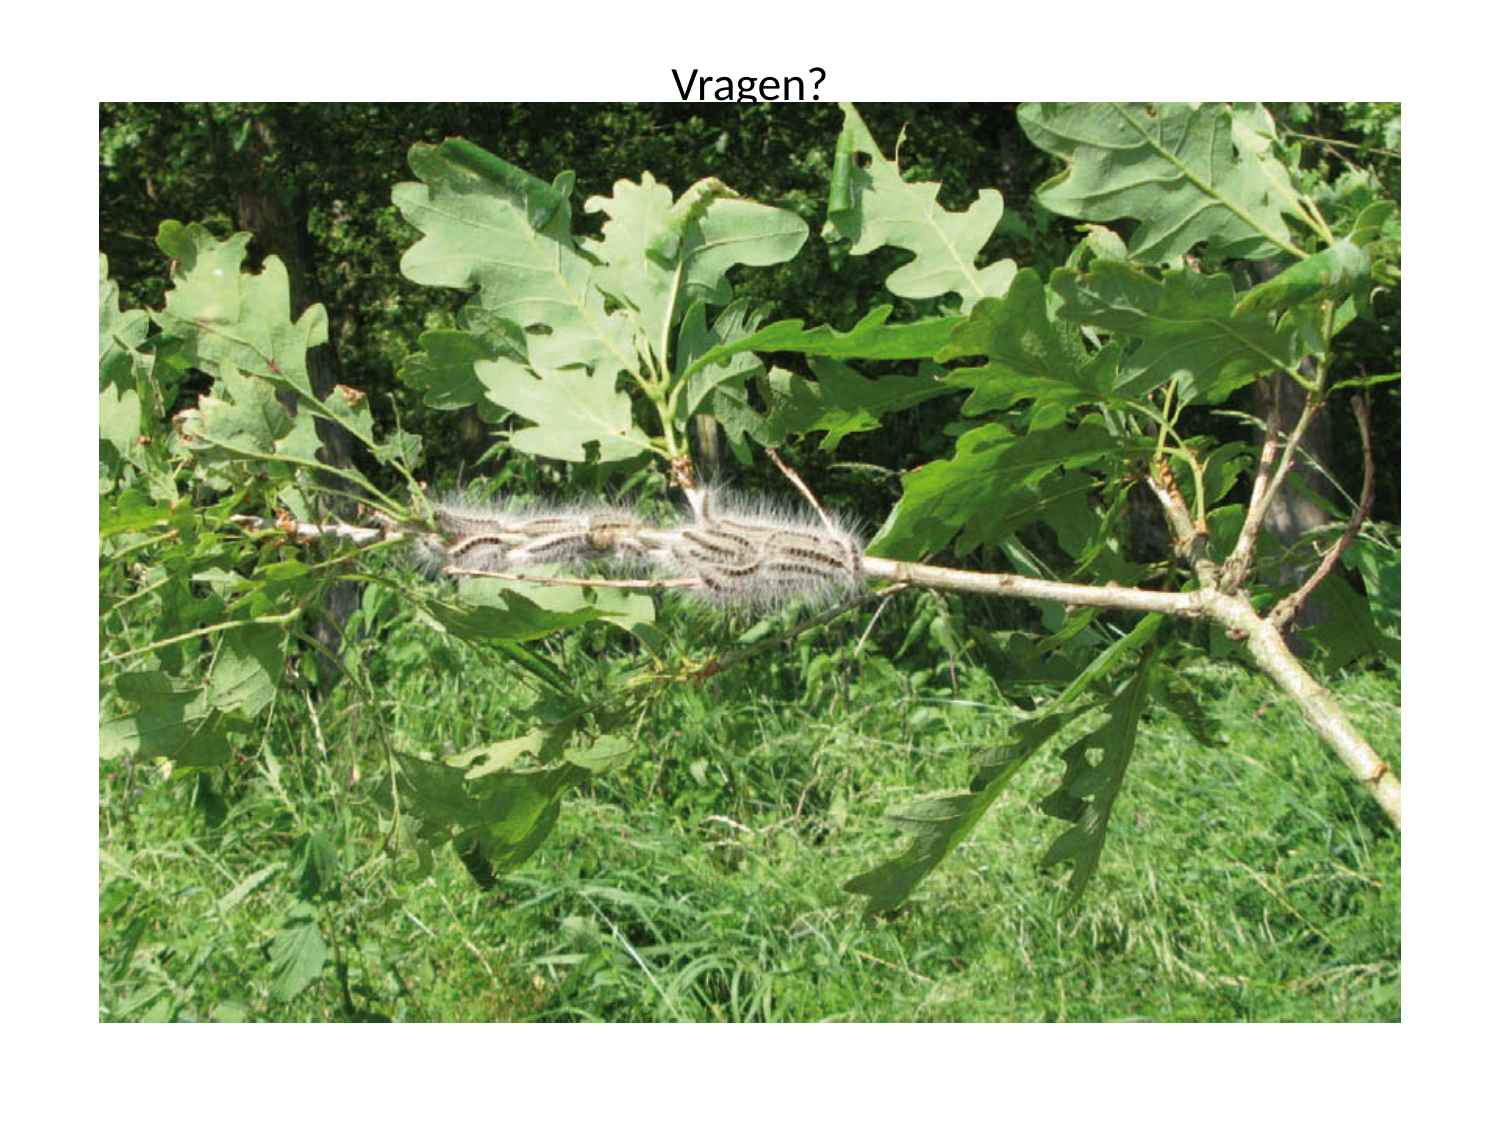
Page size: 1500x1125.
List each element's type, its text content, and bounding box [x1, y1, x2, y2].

title Vragen? [75, 45, 1425, 233]
picture [98, 102, 1401, 1023]
